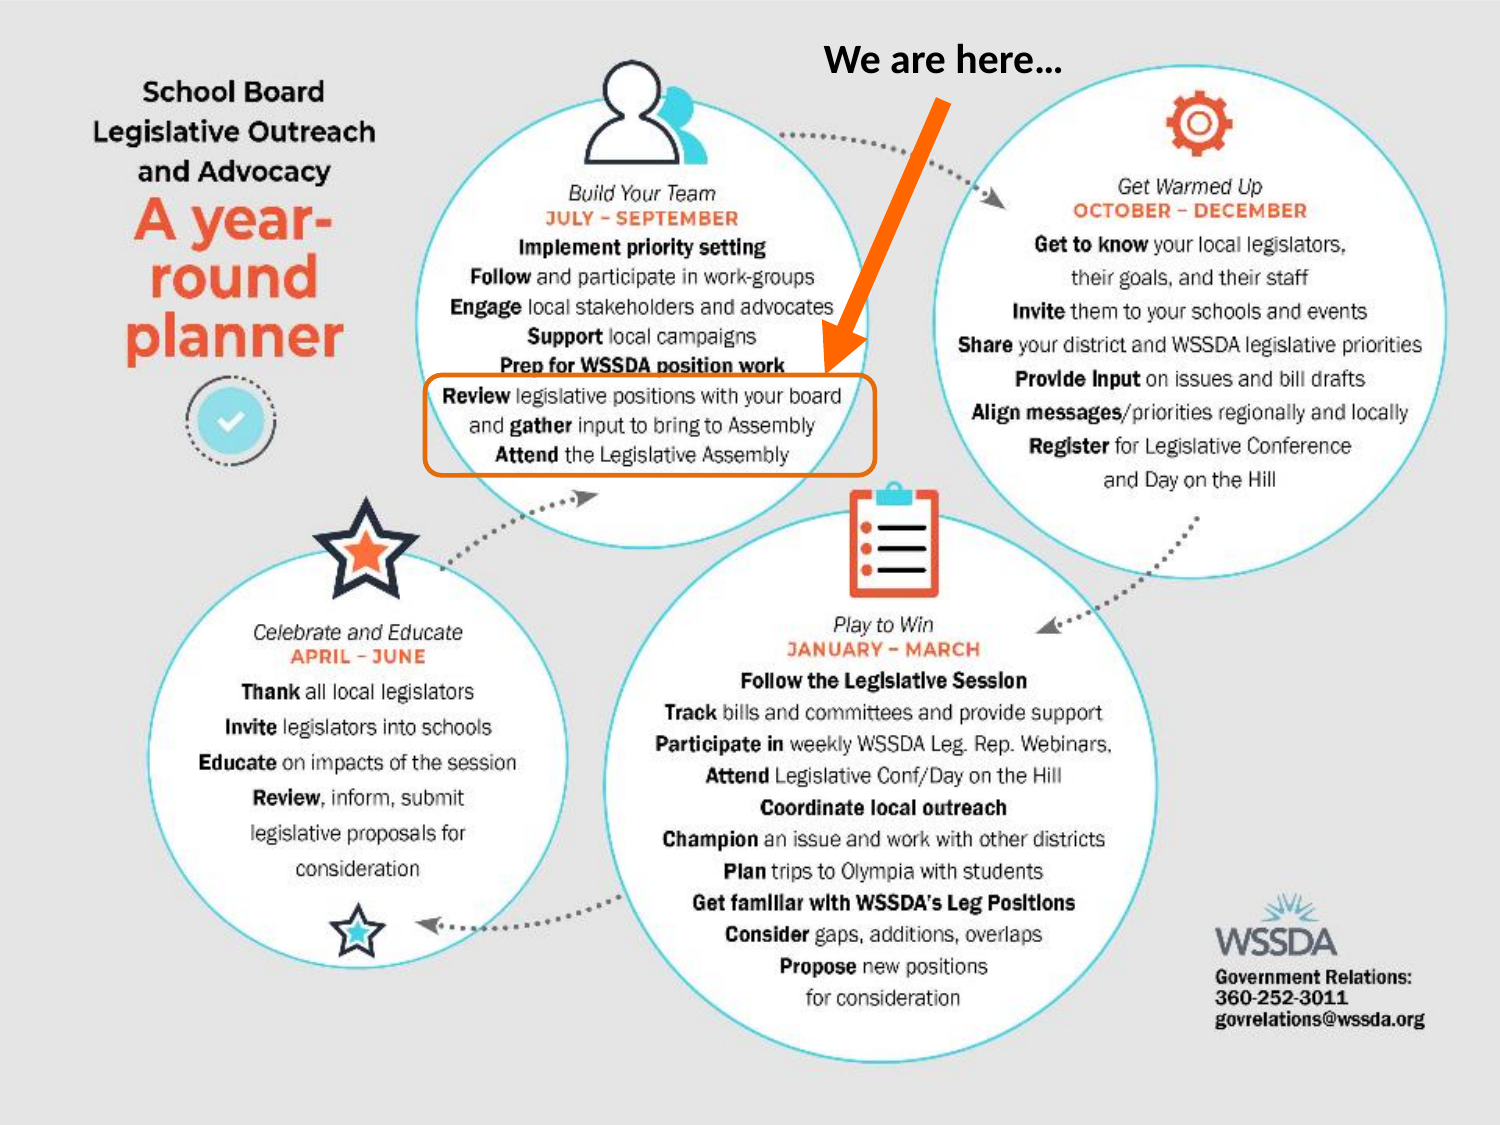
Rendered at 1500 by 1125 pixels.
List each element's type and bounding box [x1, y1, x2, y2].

text_box [787, 24, 1101, 376]
picture [0, 0, 1500, 1125]
